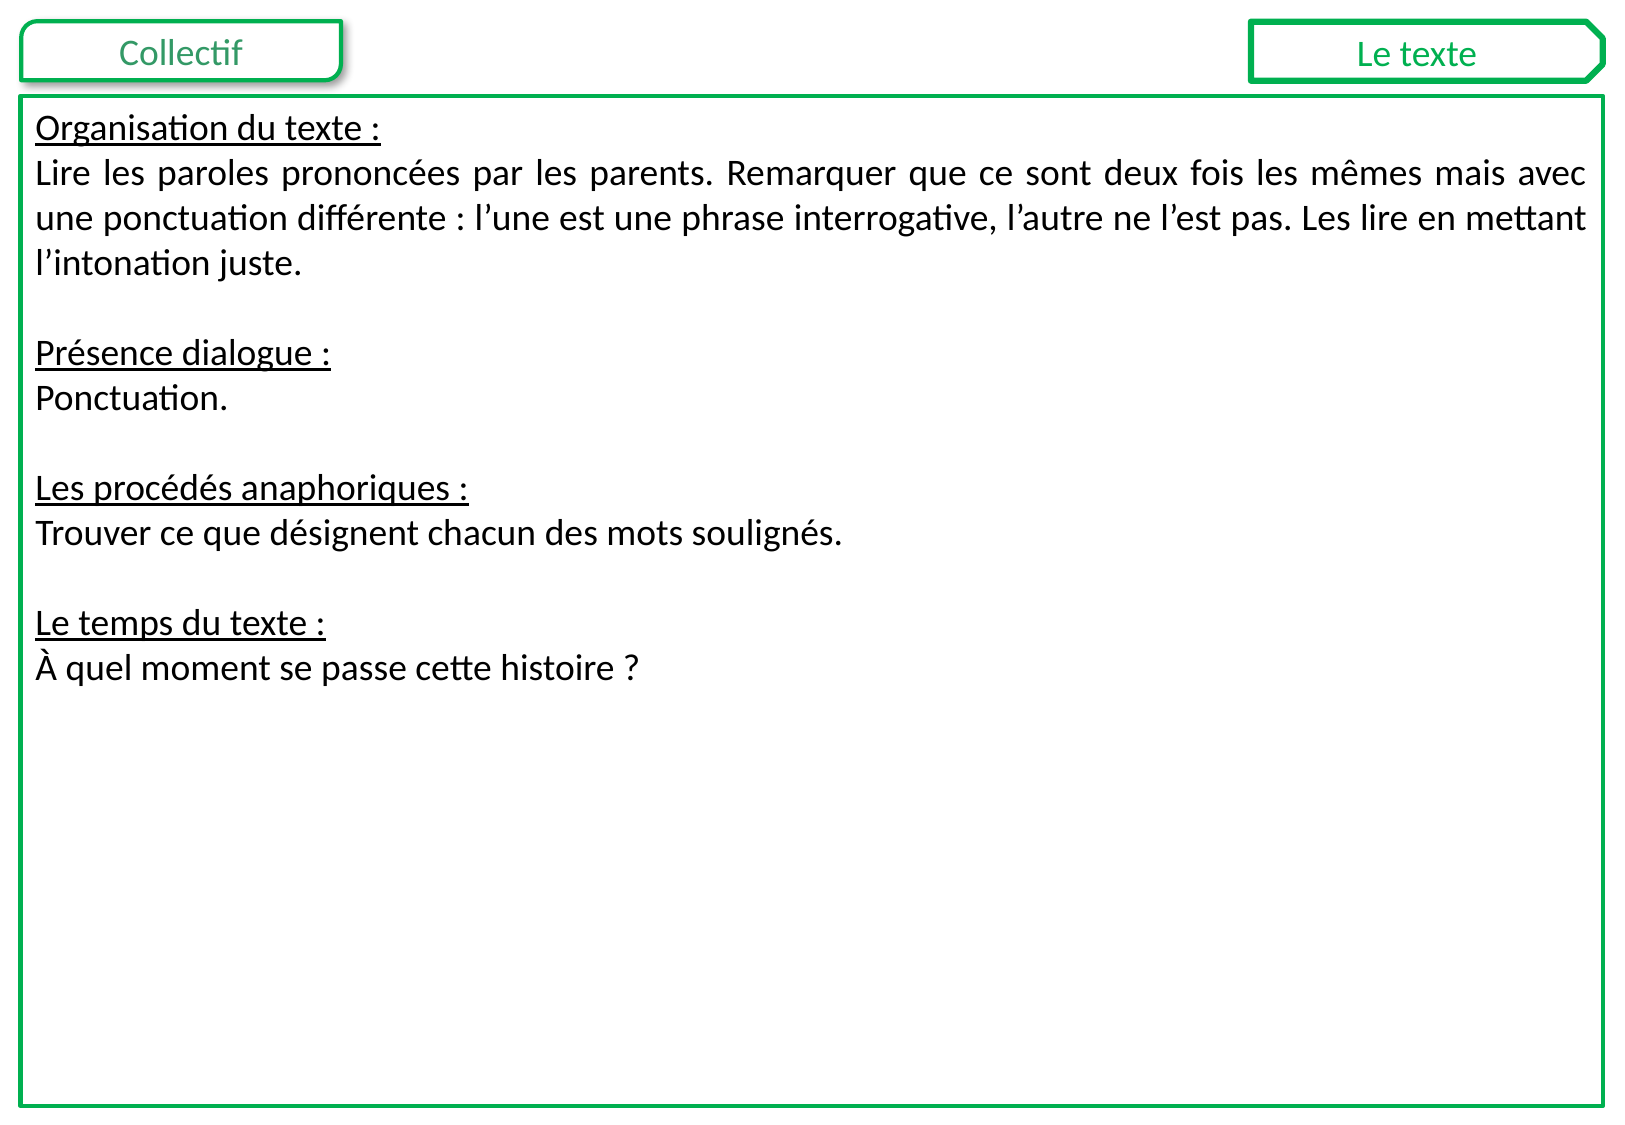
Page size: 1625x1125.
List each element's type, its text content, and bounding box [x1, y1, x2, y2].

list Organisation du texte : Lire les paroles prononcées par les parents. Remarquer que ce sont deux fois les mêmes mais avec une ponctuation différente : l’une est une phrase interrogative, l’autre ne l’est pas. Les lire en mettant l’intonation juste. Présence dialogue : Ponctuation. Les procédés anaphoriques : Trouver ce que désignent chacun des mots soulignés. Le temps du texte : À quel moment se passe cette histoire ? [18, 94, 1605, 1108]
list Le texte [1250, 21, 1584, 81]
